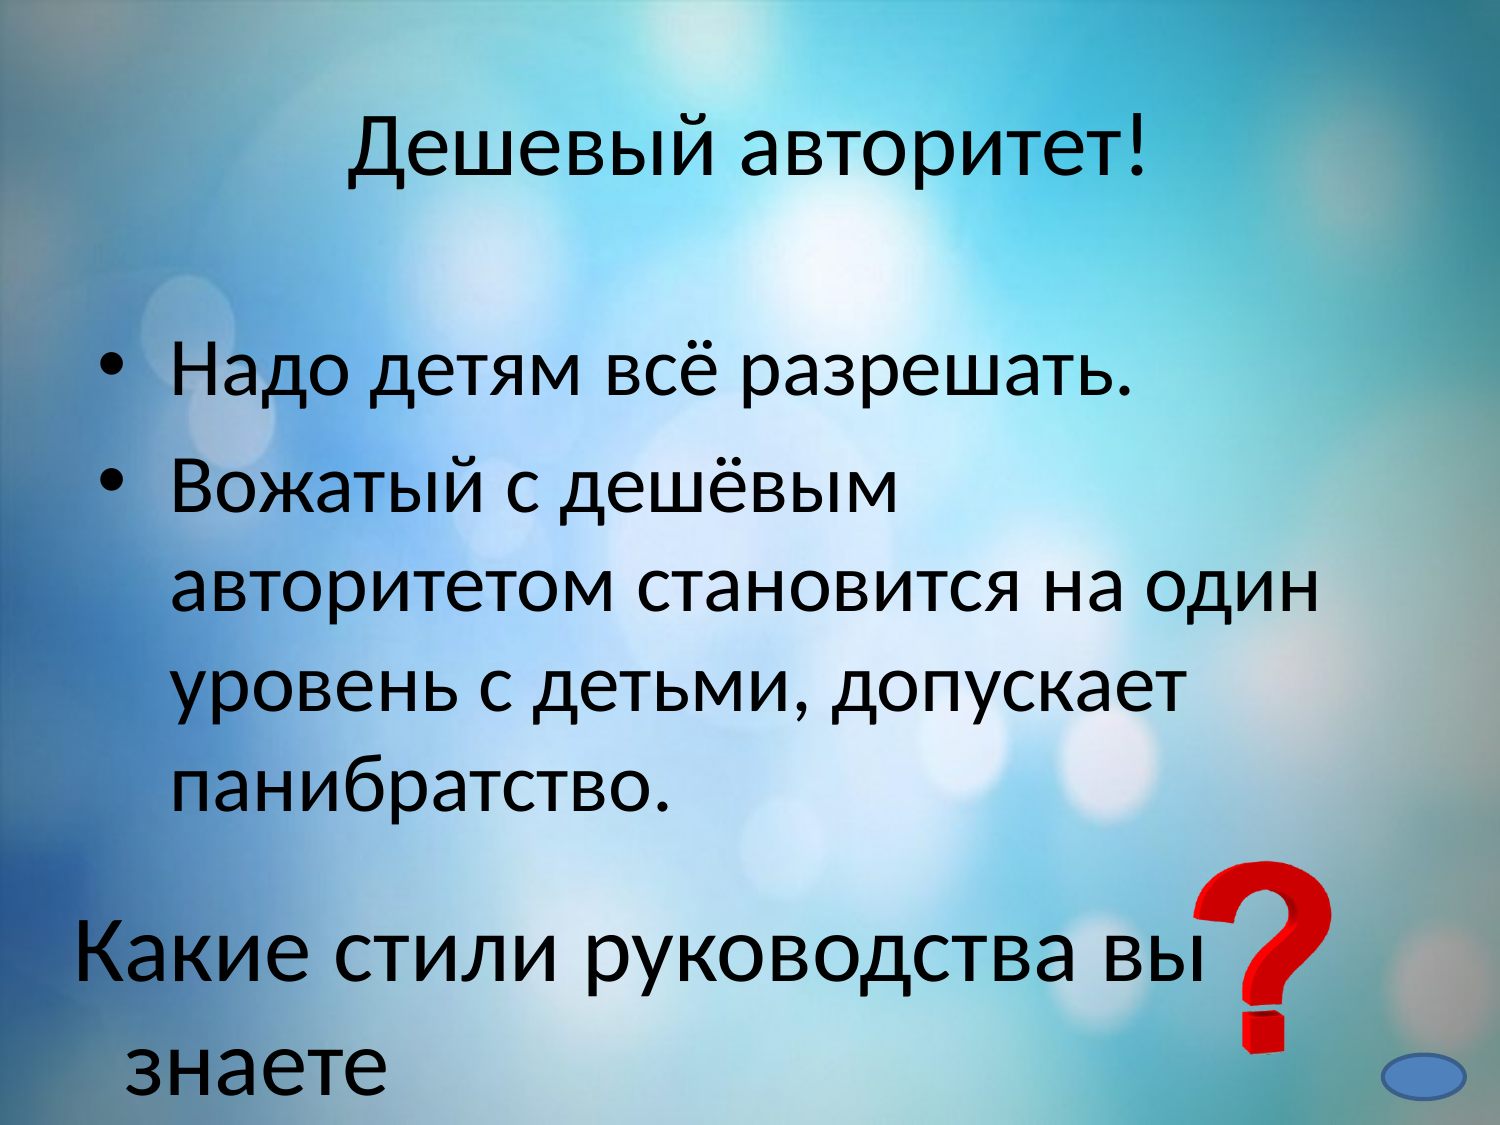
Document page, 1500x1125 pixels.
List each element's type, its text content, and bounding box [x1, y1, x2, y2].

text_box [1385, 1052, 1467, 1102]
list Какие стили руководства вы знаете [58, 878, 1231, 1125]
picture [0, 0, 1500, 1125]
list Надо детям всё разрешать. Вожатый с дешёвым авторитетом становится на один уровень с детьми, допускает панибратство. [82, 304, 1430, 856]
title Дешевый авторитет! [75, 45, 1425, 233]
